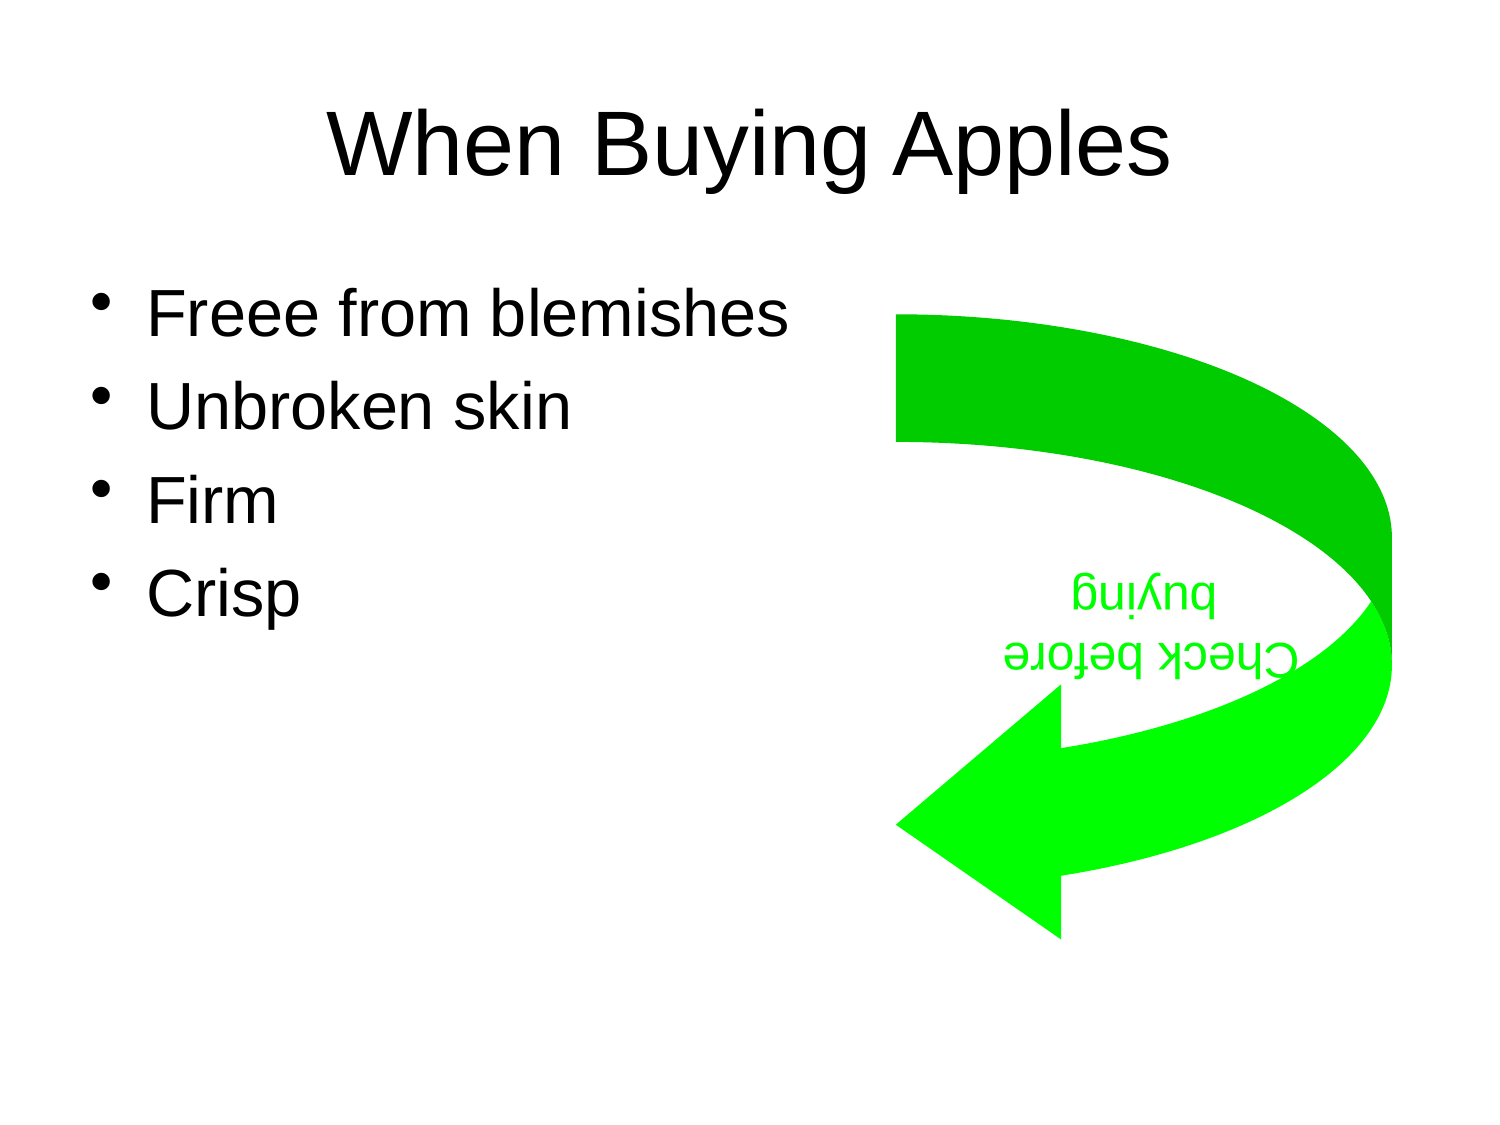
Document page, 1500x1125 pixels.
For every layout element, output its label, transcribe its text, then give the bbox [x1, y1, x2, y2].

text_box Check before buying [895, 314, 1392, 940]
title When Buying Apples [74, 44, 1426, 233]
list Freee from blemishes Unbroken skin Firm Crisp [74, 262, 1426, 1006]
